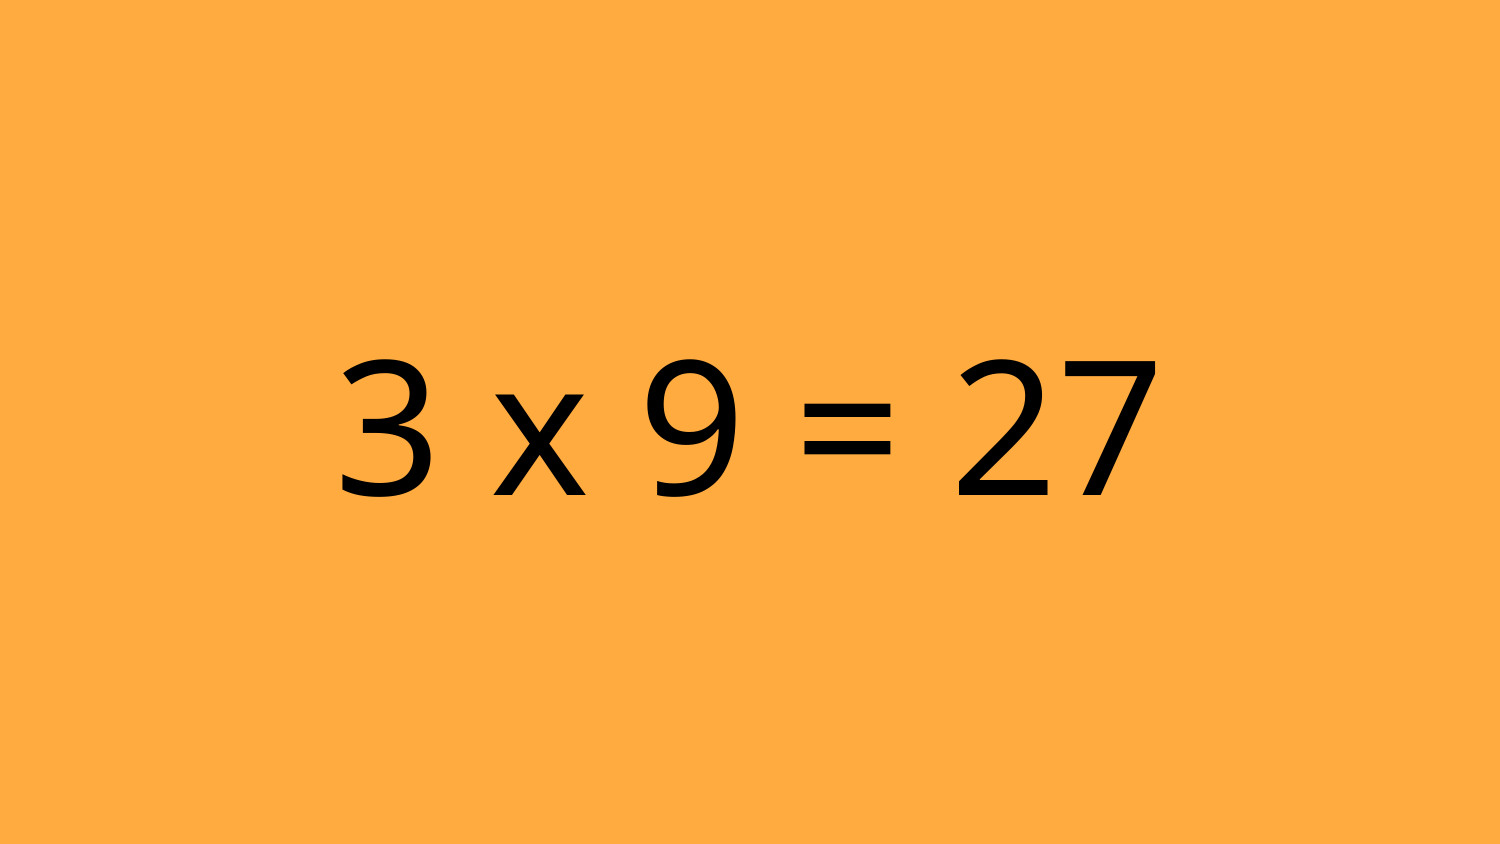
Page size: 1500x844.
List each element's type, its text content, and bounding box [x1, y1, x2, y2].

text_box 3 x 9 = 27 [0, 293, 1500, 548]
